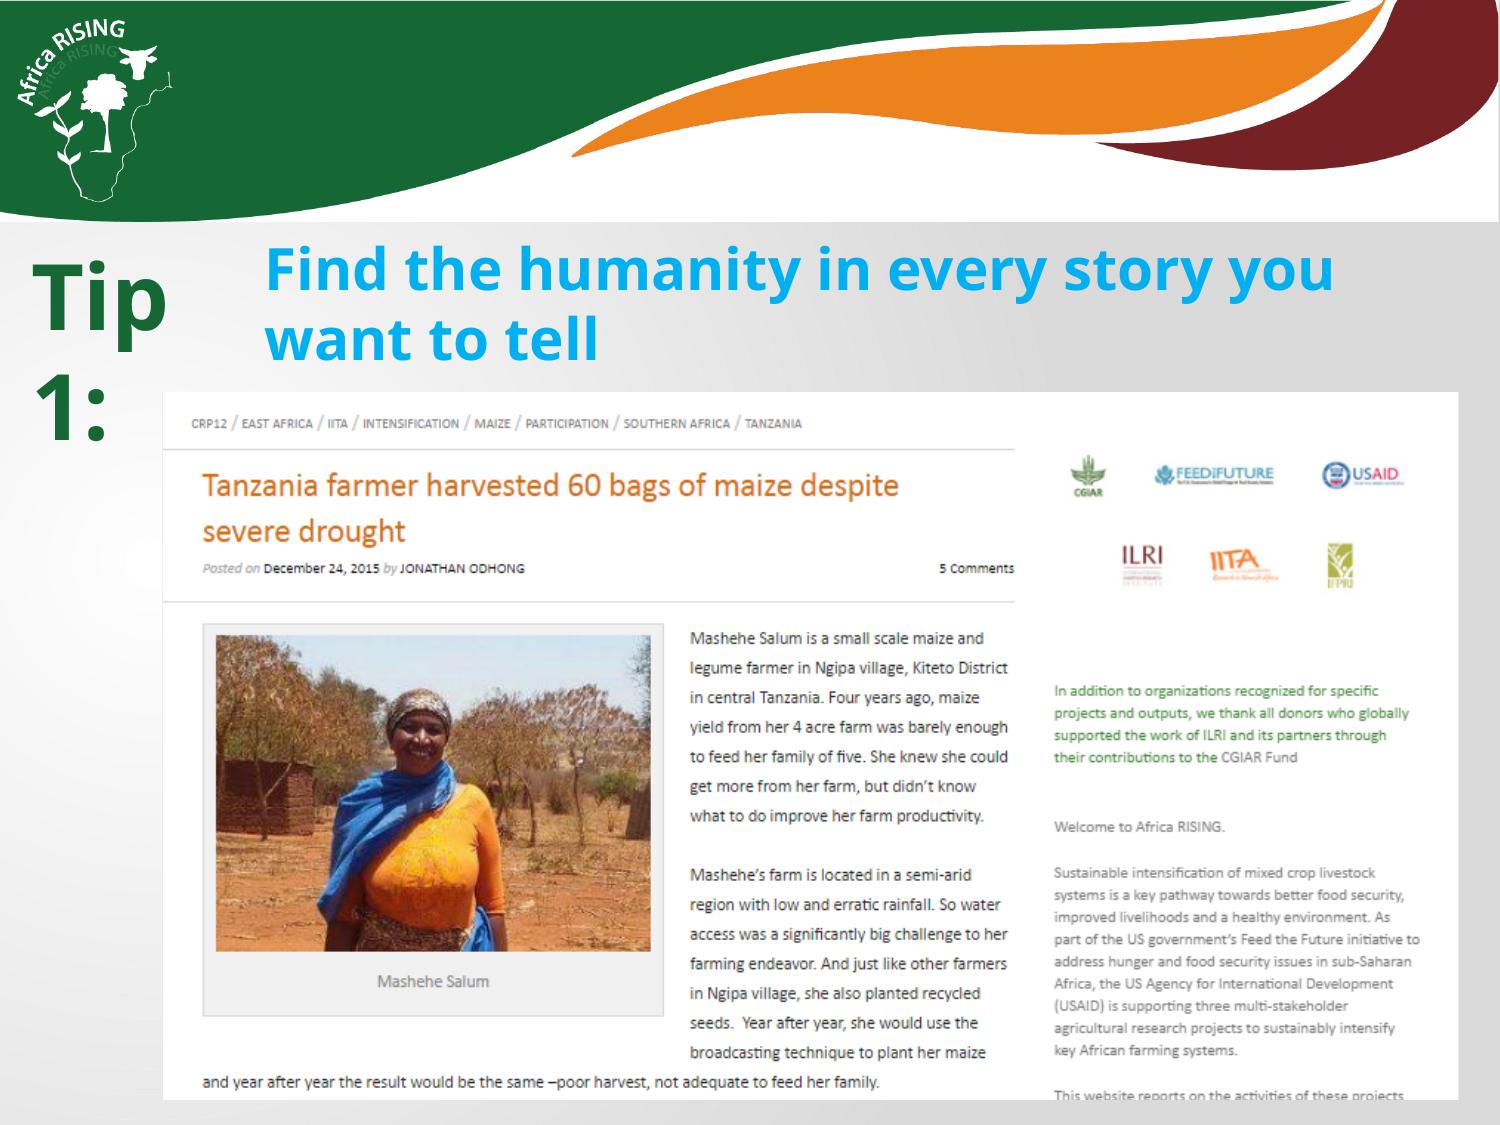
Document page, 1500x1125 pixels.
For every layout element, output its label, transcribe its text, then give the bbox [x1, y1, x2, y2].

picture [161, 391, 1459, 1101]
text_box Find the humanity in every story you want to tell [249, 224, 1463, 380]
list Tip 1: [0, 231, 249, 369]
picture [0, 0, 1499, 222]
